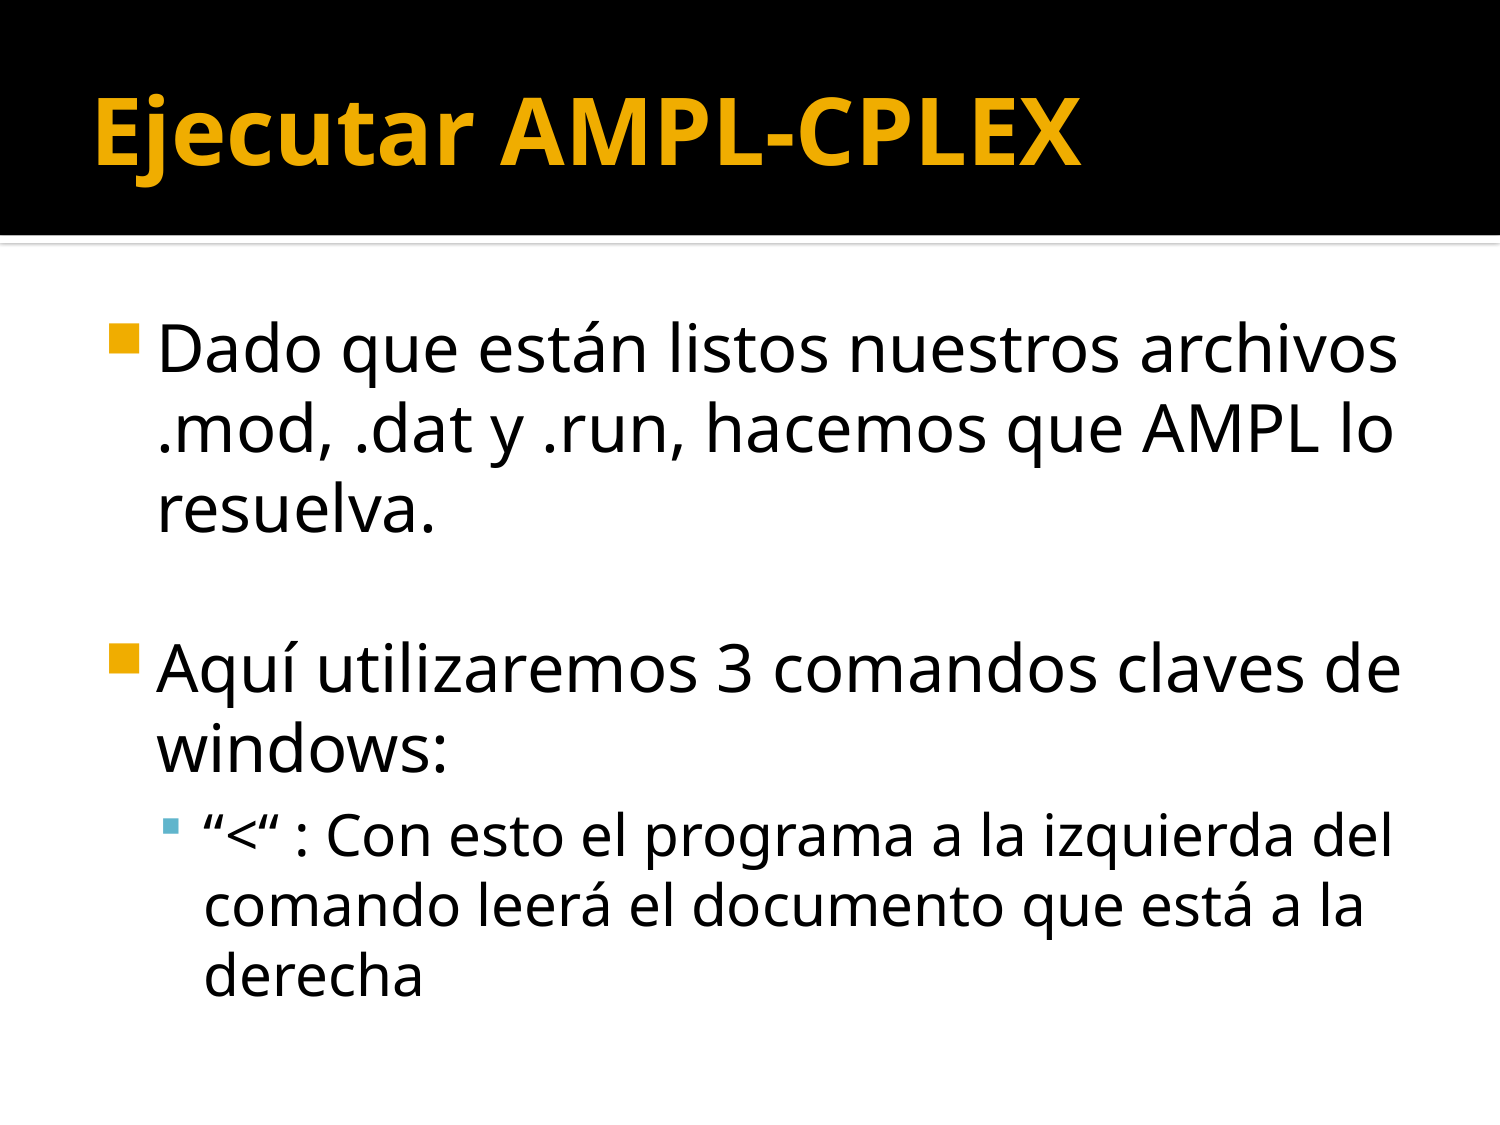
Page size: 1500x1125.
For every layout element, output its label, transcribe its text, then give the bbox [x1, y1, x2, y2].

list Dado que están listos nuestros archivos .mod, .dat y .run, hacemos que AMPL lo resuelva. Aquí utilizaremos 3 comandos claves de windows: “<“ : Con esto el programa a la izquierda del comando leerá el documento que está a la derecha [75, 291, 1425, 1050]
title Ejecutar AMPL-CPLEX [75, 25, 1425, 231]
